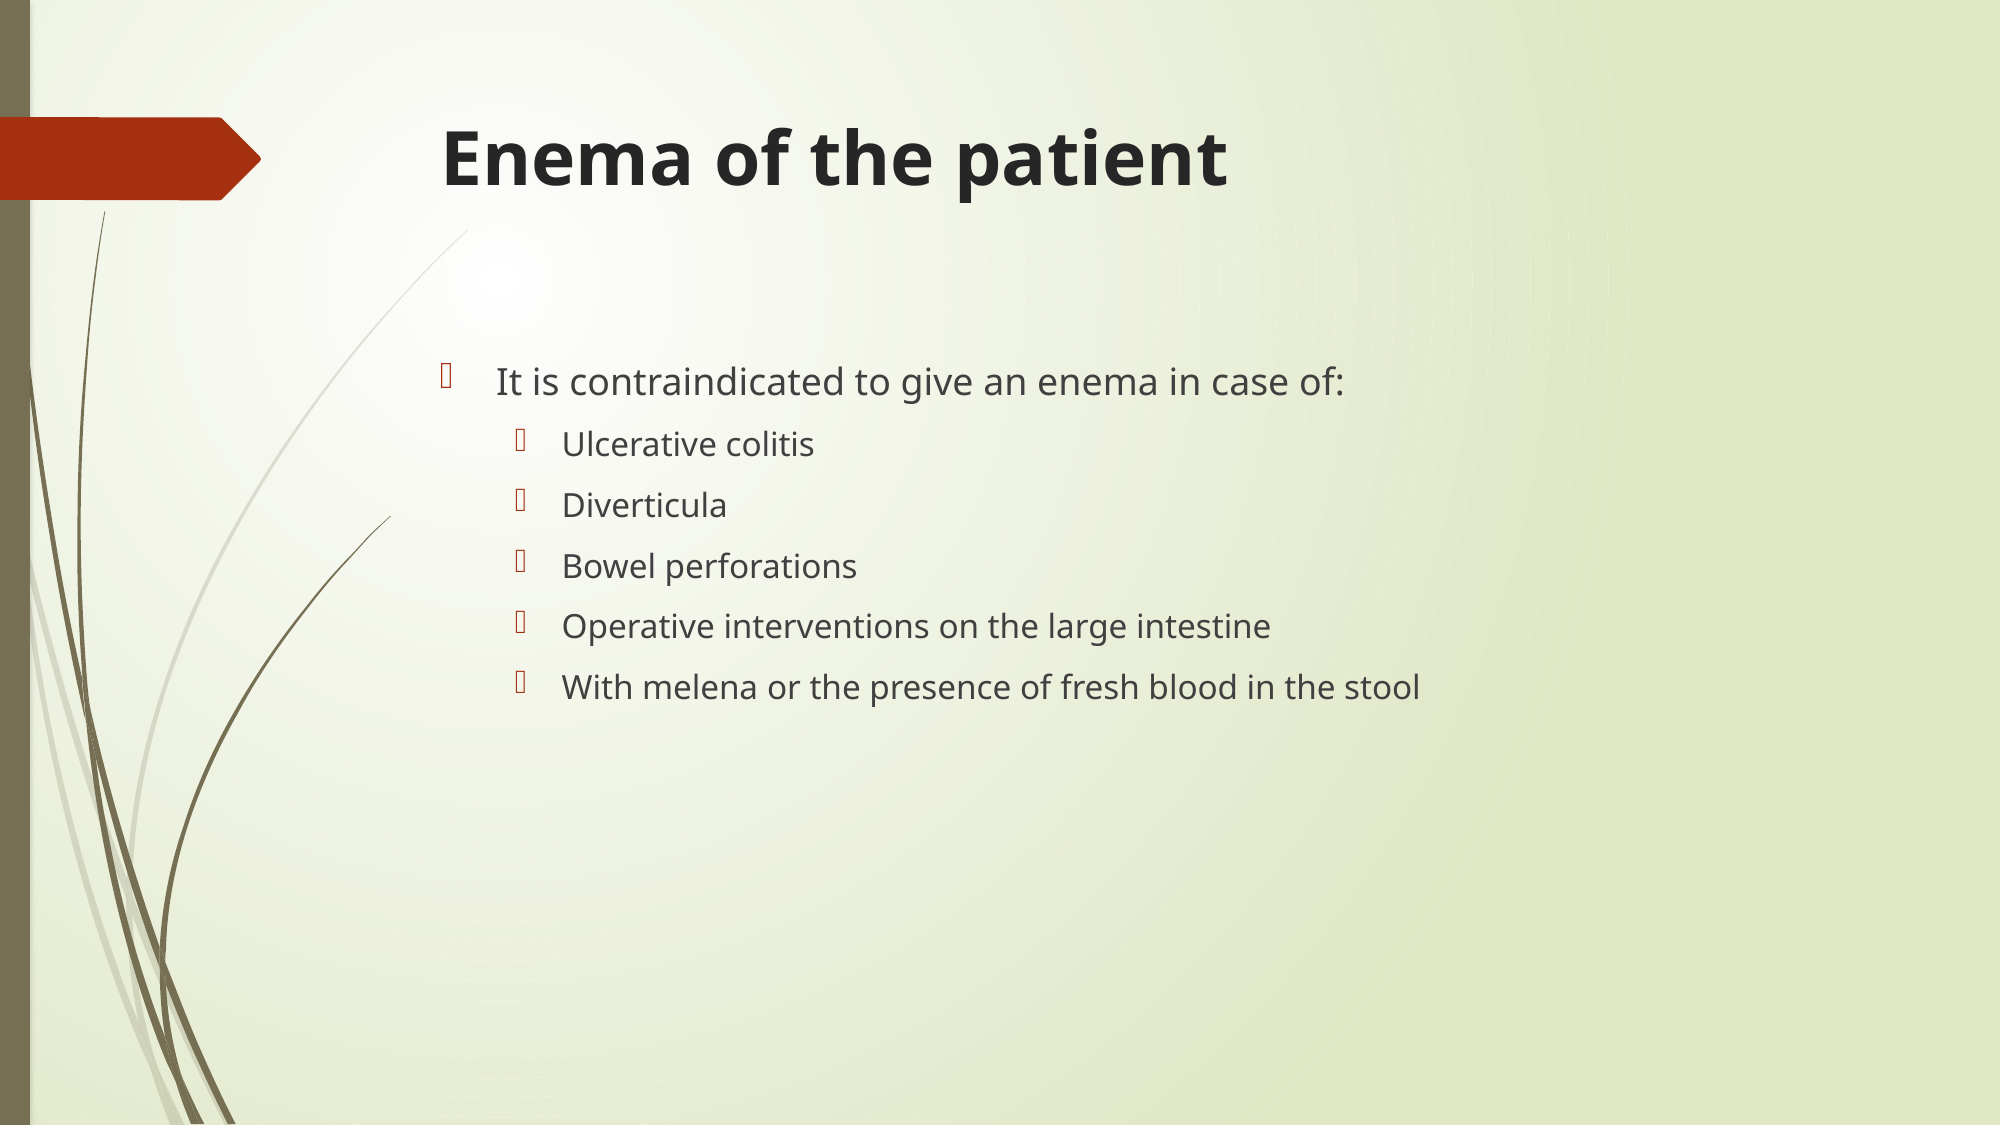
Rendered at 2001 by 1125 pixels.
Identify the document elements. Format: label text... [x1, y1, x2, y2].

title Enema of the patient [425, 102, 1888, 313]
list It is contraindicated to give an enema in case of: Ulcerative colitis Diverticula Bowel perforations Operative interventions on the large intestine With melena or the presence of fresh blood in the stool [424, 350, 1888, 970]
